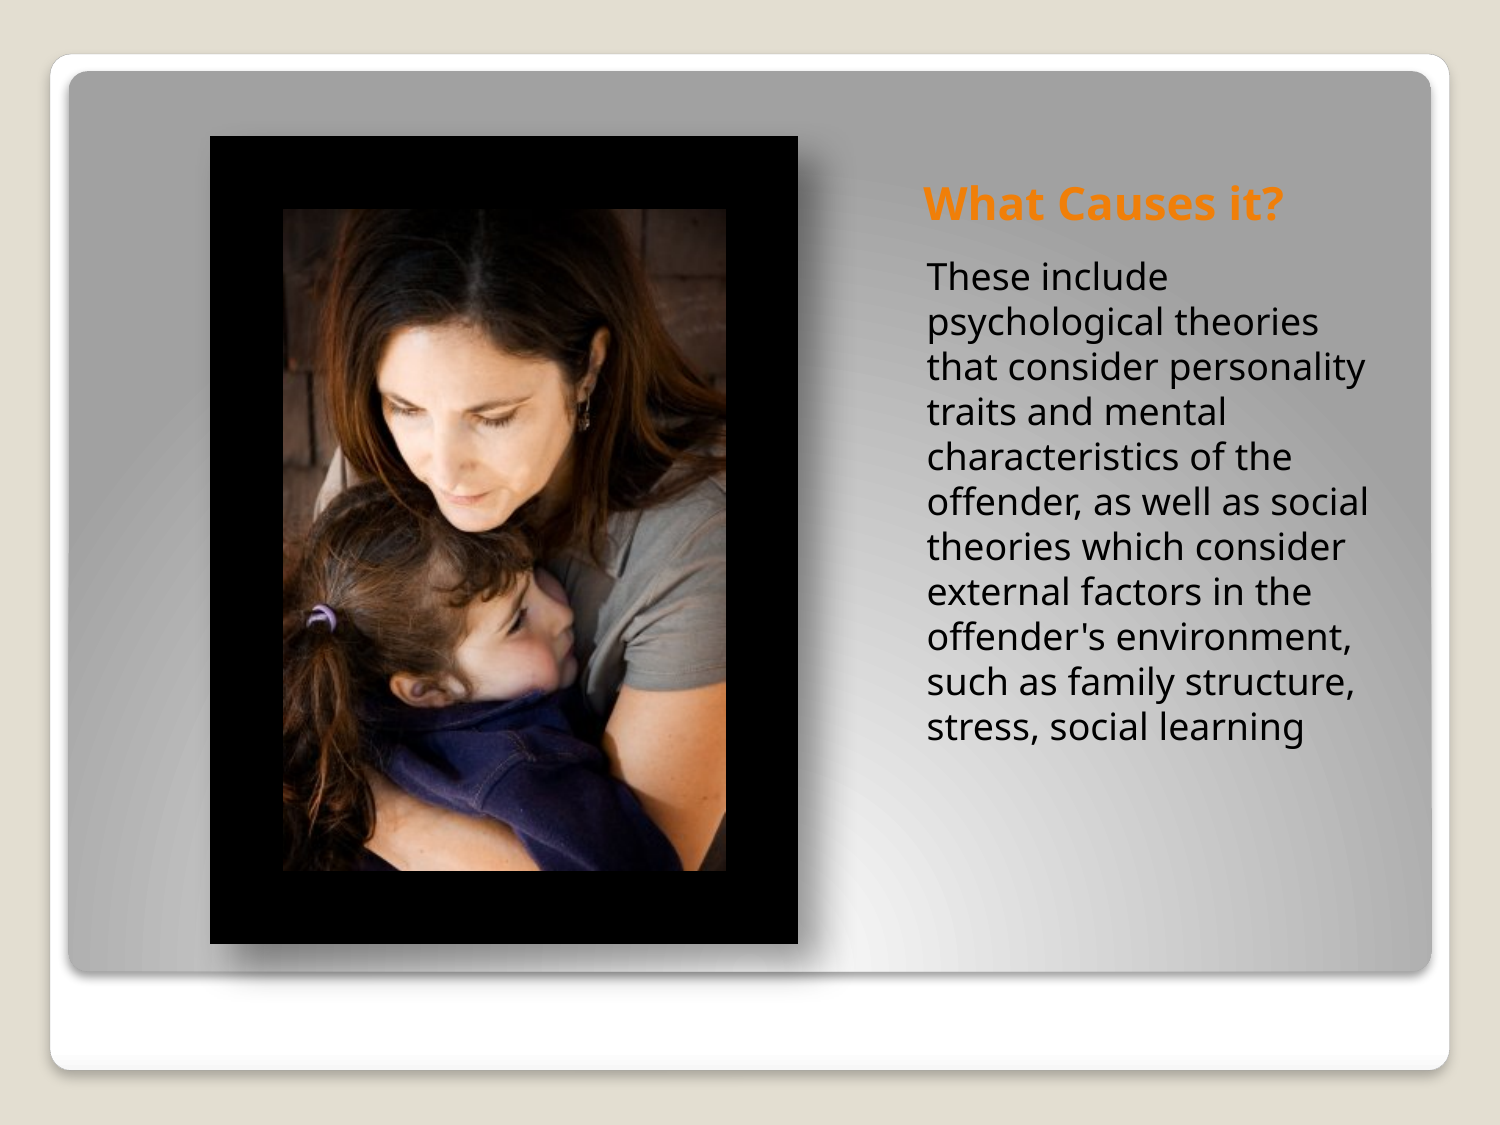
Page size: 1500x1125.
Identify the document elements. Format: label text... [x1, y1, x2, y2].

title What Causes it? [908, 87, 1397, 237]
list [283, 208, 726, 872]
list These include psychological theories that consider personality traits and mental characteristics of the offender, as well as social theories which consider external factors in the offender's environment, such as family structure, stress, social learning [908, 237, 1397, 928]
